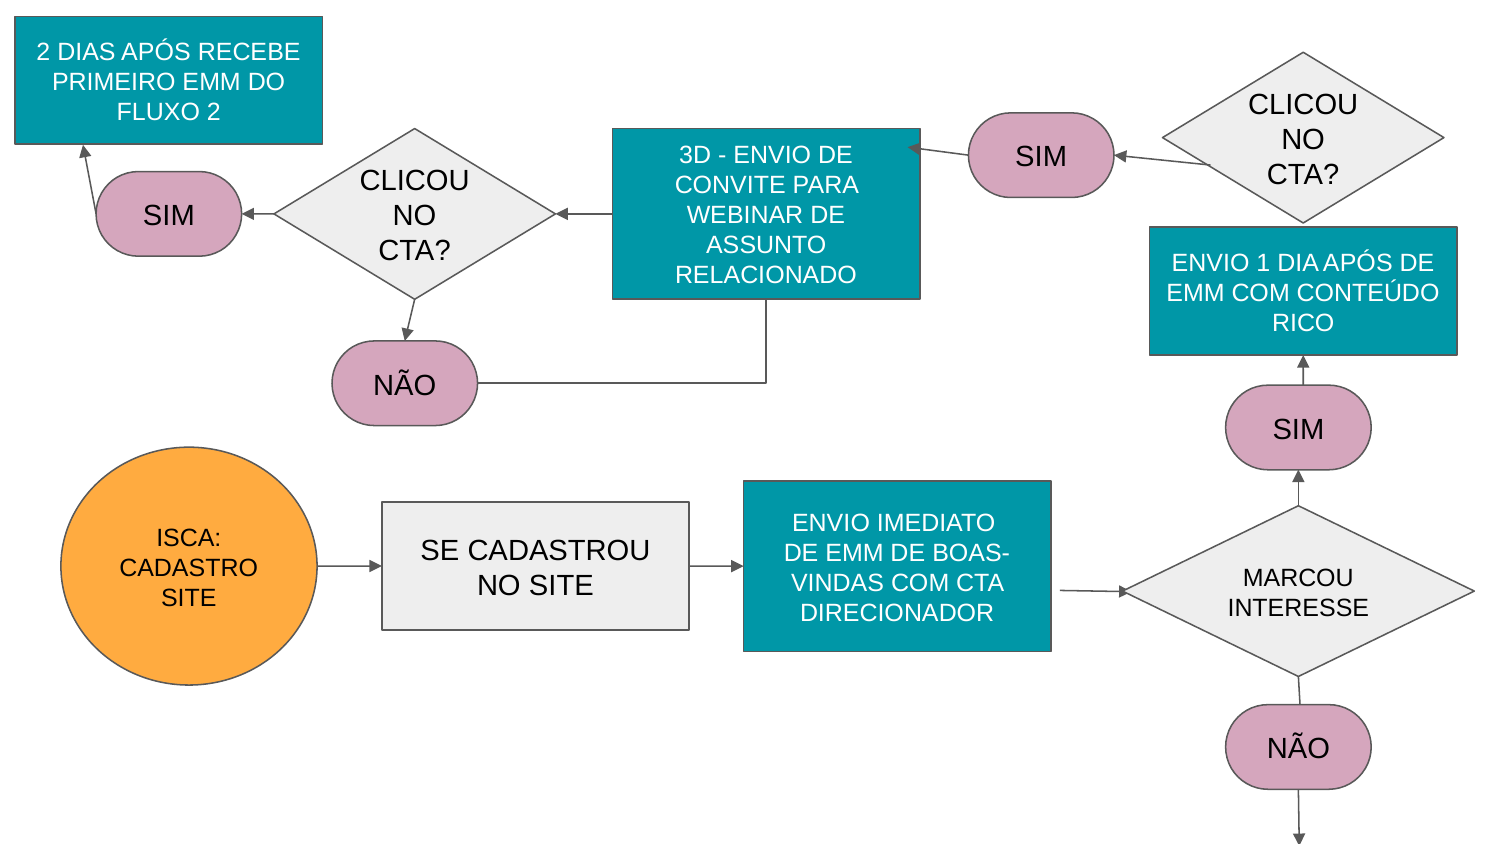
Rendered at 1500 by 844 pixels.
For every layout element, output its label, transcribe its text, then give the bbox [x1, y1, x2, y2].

text_box NÃO [332, 340, 477, 426]
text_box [404, 298, 415, 342]
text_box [1113, 154, 1211, 166]
text_box 2 DIAS APÓS RECEBE PRIMEIRO EMM DO FLUXO 2 [15, 16, 323, 145]
text_box SIM [96, 171, 242, 257]
text_box MARCOU INTERESSE [1128, 507, 1475, 676]
text_box SE CADASTROU NO SITE [381, 502, 690, 630]
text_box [477, 298, 767, 384]
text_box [82, 144, 97, 215]
text_box CLICOU NO CTA? [275, 128, 555, 299]
text_box 3D - ENVIO DE CONVITE PARA WEBINAR DE ASSUNTO RELACIONADO [612, 128, 920, 300]
text_box SIM [1225, 385, 1372, 470]
text_box ISCA: CADASTRO SITE [60, 447, 318, 686]
text_box ENVIO 1 DIA APÓS DE EMM COM CONTEÚDO RICO [1149, 227, 1457, 356]
text_box NÃO [1225, 704, 1372, 790]
text_box ENVIO IMEDIATO DE EMM DE BOAS-VINDAS COM CTA DIRECIONADOR [743, 480, 1051, 652]
text_box SIM [969, 112, 1114, 198]
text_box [907, 146, 969, 156]
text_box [1298, 676, 1302, 730]
text_box CLICOU NO CTA? [1162, 52, 1444, 223]
